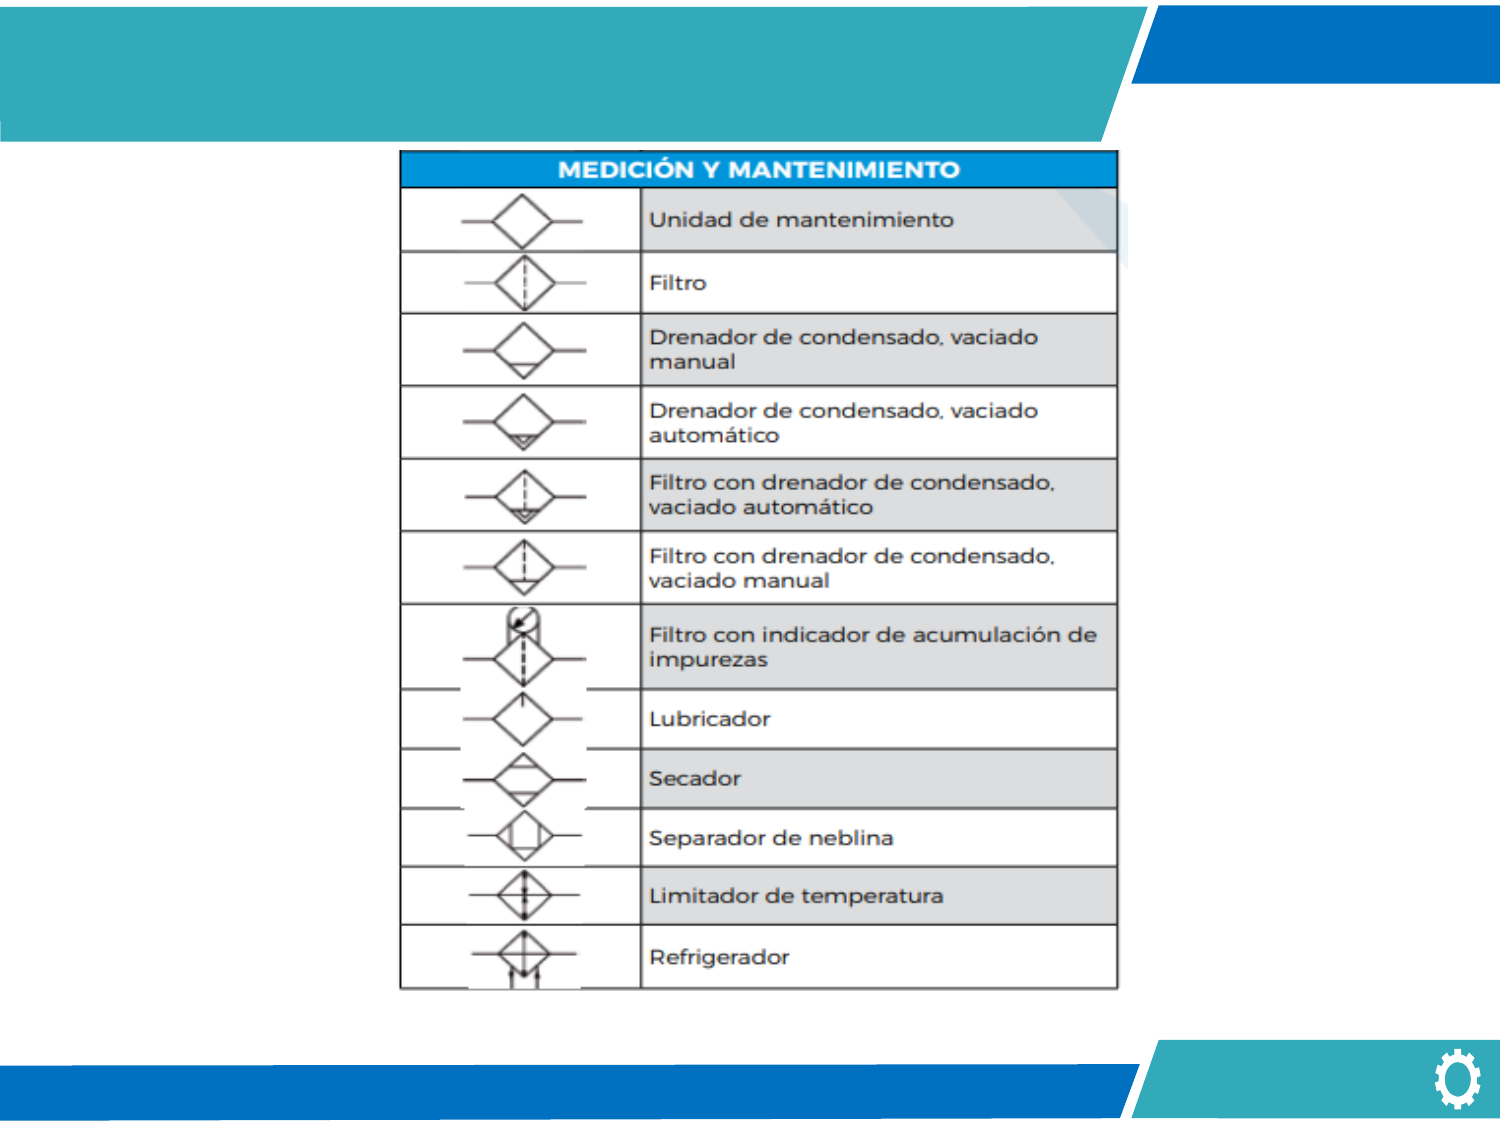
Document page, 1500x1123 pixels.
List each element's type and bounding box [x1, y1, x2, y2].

picture [383, 149, 1129, 1011]
